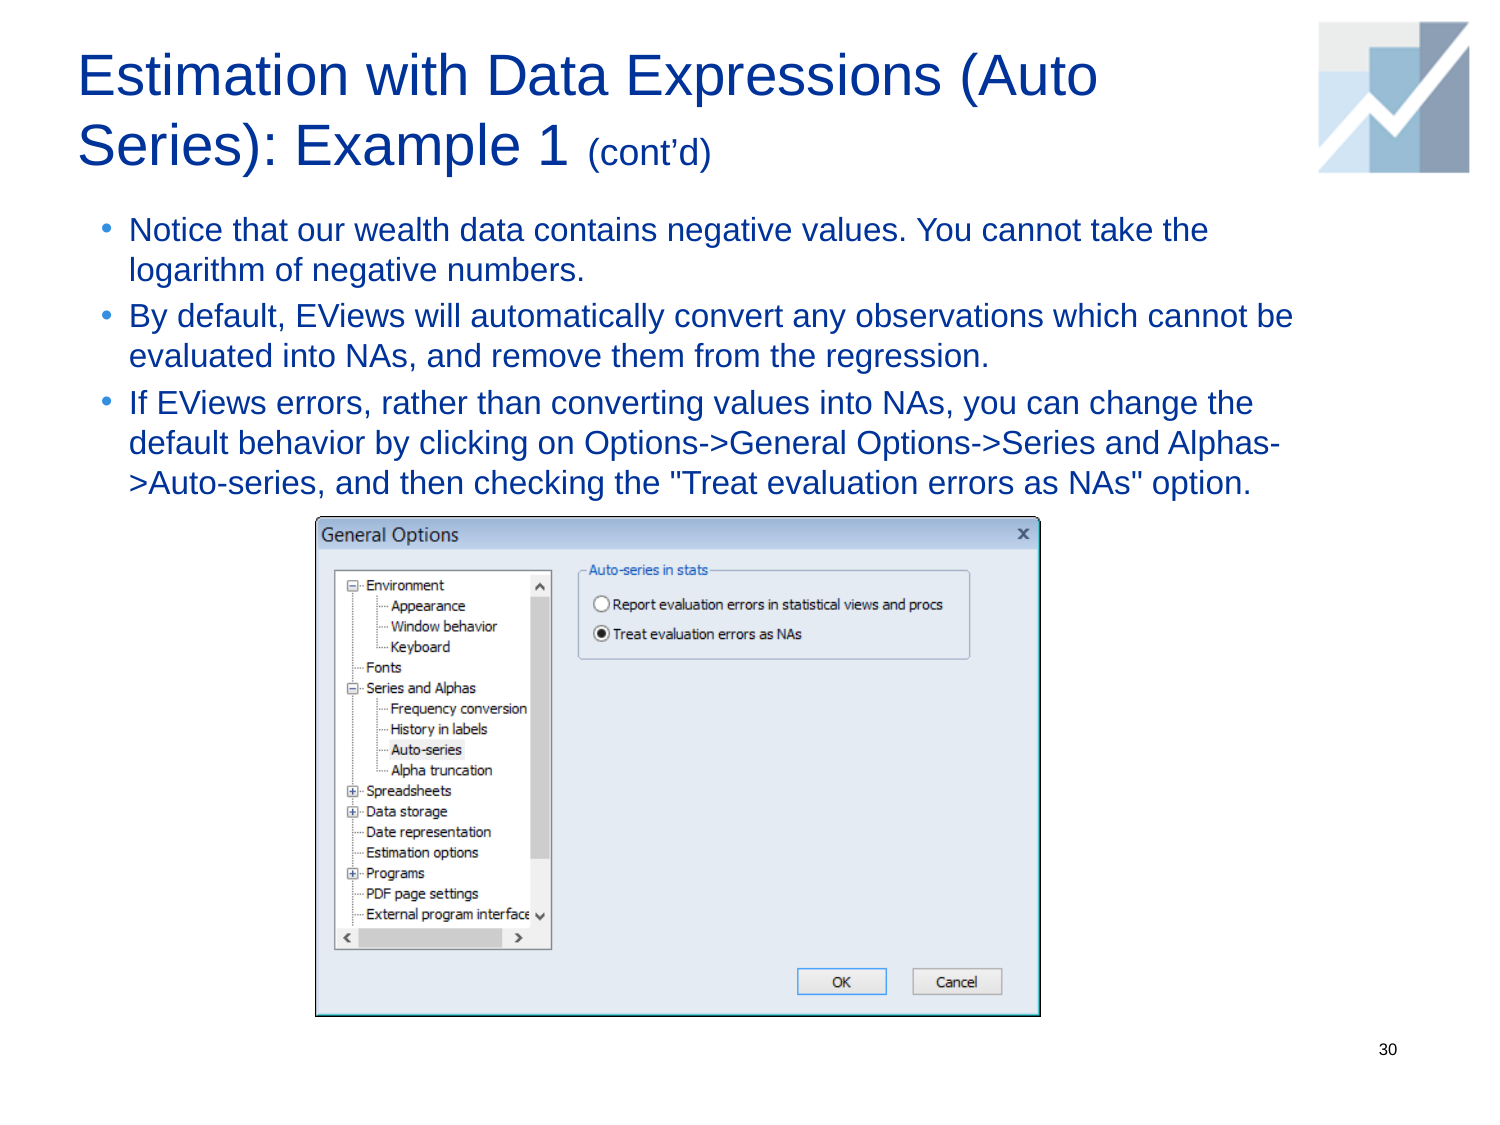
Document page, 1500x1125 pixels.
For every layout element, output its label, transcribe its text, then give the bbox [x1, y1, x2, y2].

title Estimation with Data Expressions (Auto Series): Example 1 (cont’d) [62, 0, 1297, 185]
list Notice that our wealth data contains negative values. You cannot take the logarithm of negative numbers. By default, EViews will automatically convert any observations which cannot be evaluated into NAs, and remove them from the regression. If EViews errors, rather than converting values into NAs, you can change the default behavior by clicking on Options->General Options->Series and Alphas->Auto-series, and then checking the "Treat evaluation errors as NAs" option. [85, 200, 1338, 802]
picture [315, 516, 1041, 1017]
picture [1300, 11, 1479, 181]
slide_number 30 [1262, 1015, 1413, 1067]
